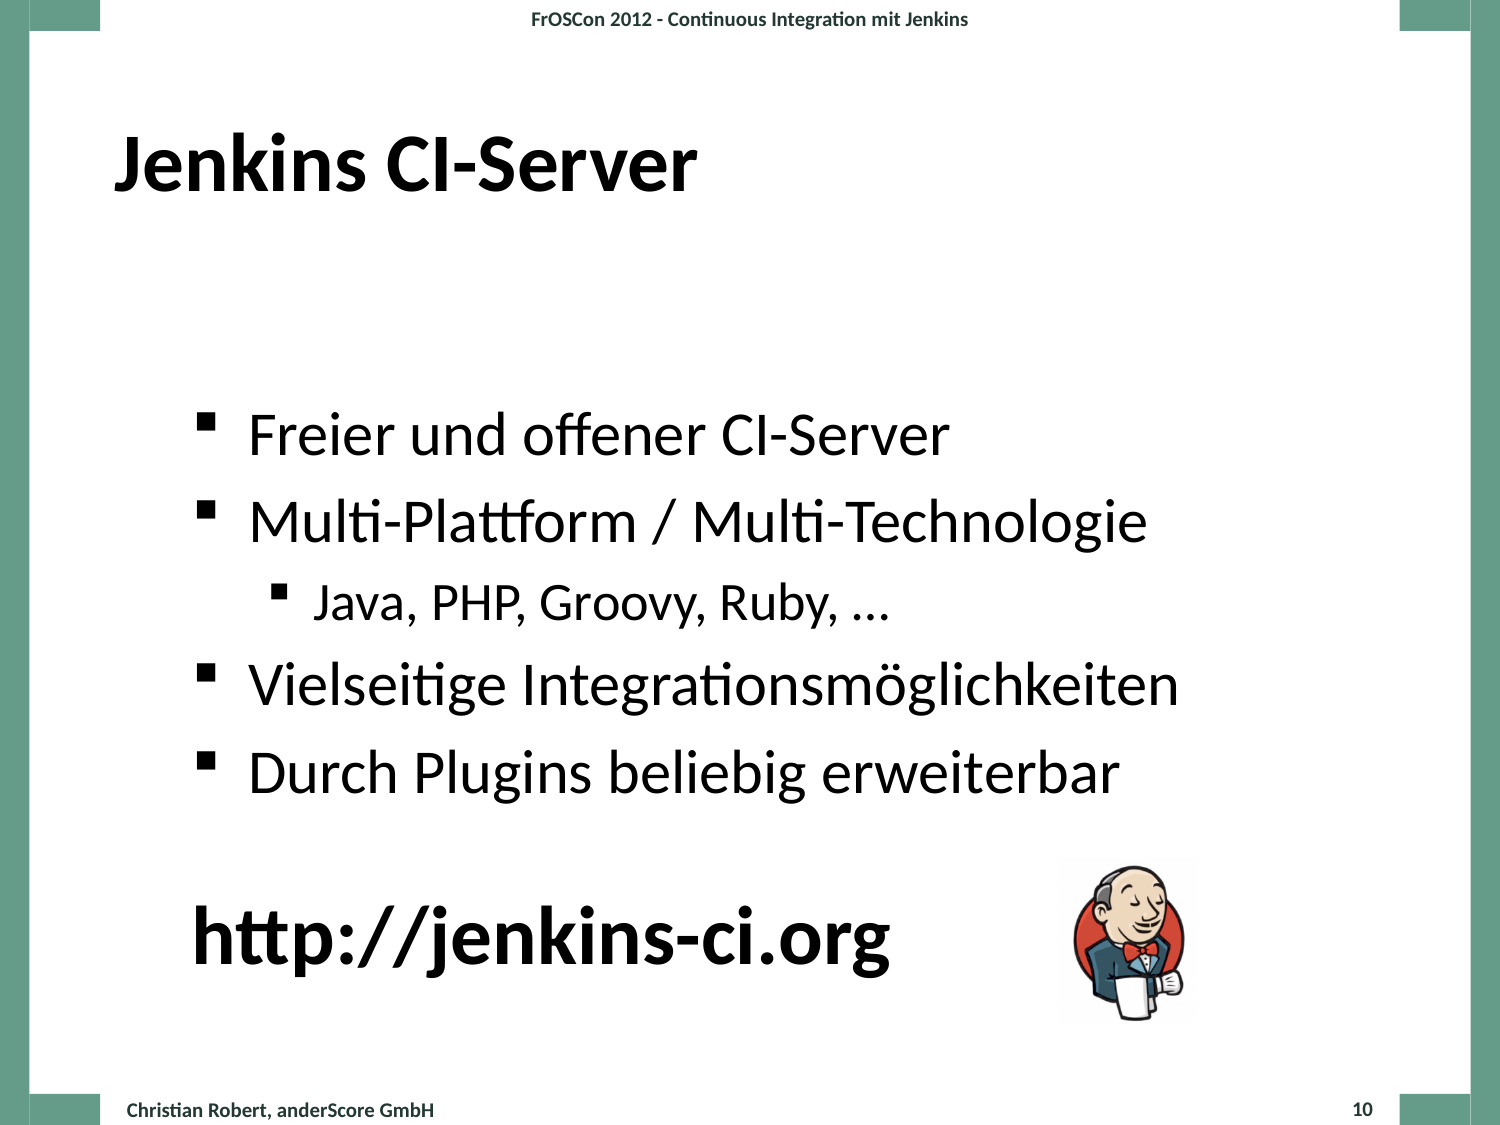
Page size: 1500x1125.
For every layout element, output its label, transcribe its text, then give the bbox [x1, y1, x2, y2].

title Jenkins CI-Server [100, 101, 1400, 339]
slide_number 10 [1074, 1092, 1388, 1124]
list Freier und offener CI-Server Multi-Plattform / Multi-Technologie Java, PHP, Groovy, Ruby, … Vielseitige Integrationsmöglichkeiten Durch Plugins beliebig erweiterbar http://jenkins-ci.org [177, 385, 1323, 1024]
slide_number Christian Robert, anderScore GmbH [112, 1092, 1069, 1125]
footer FrOSCon 2012 - Continuous Integration mit Jenkins [100, 2, 1400, 34]
picture [1057, 857, 1200, 1024]
